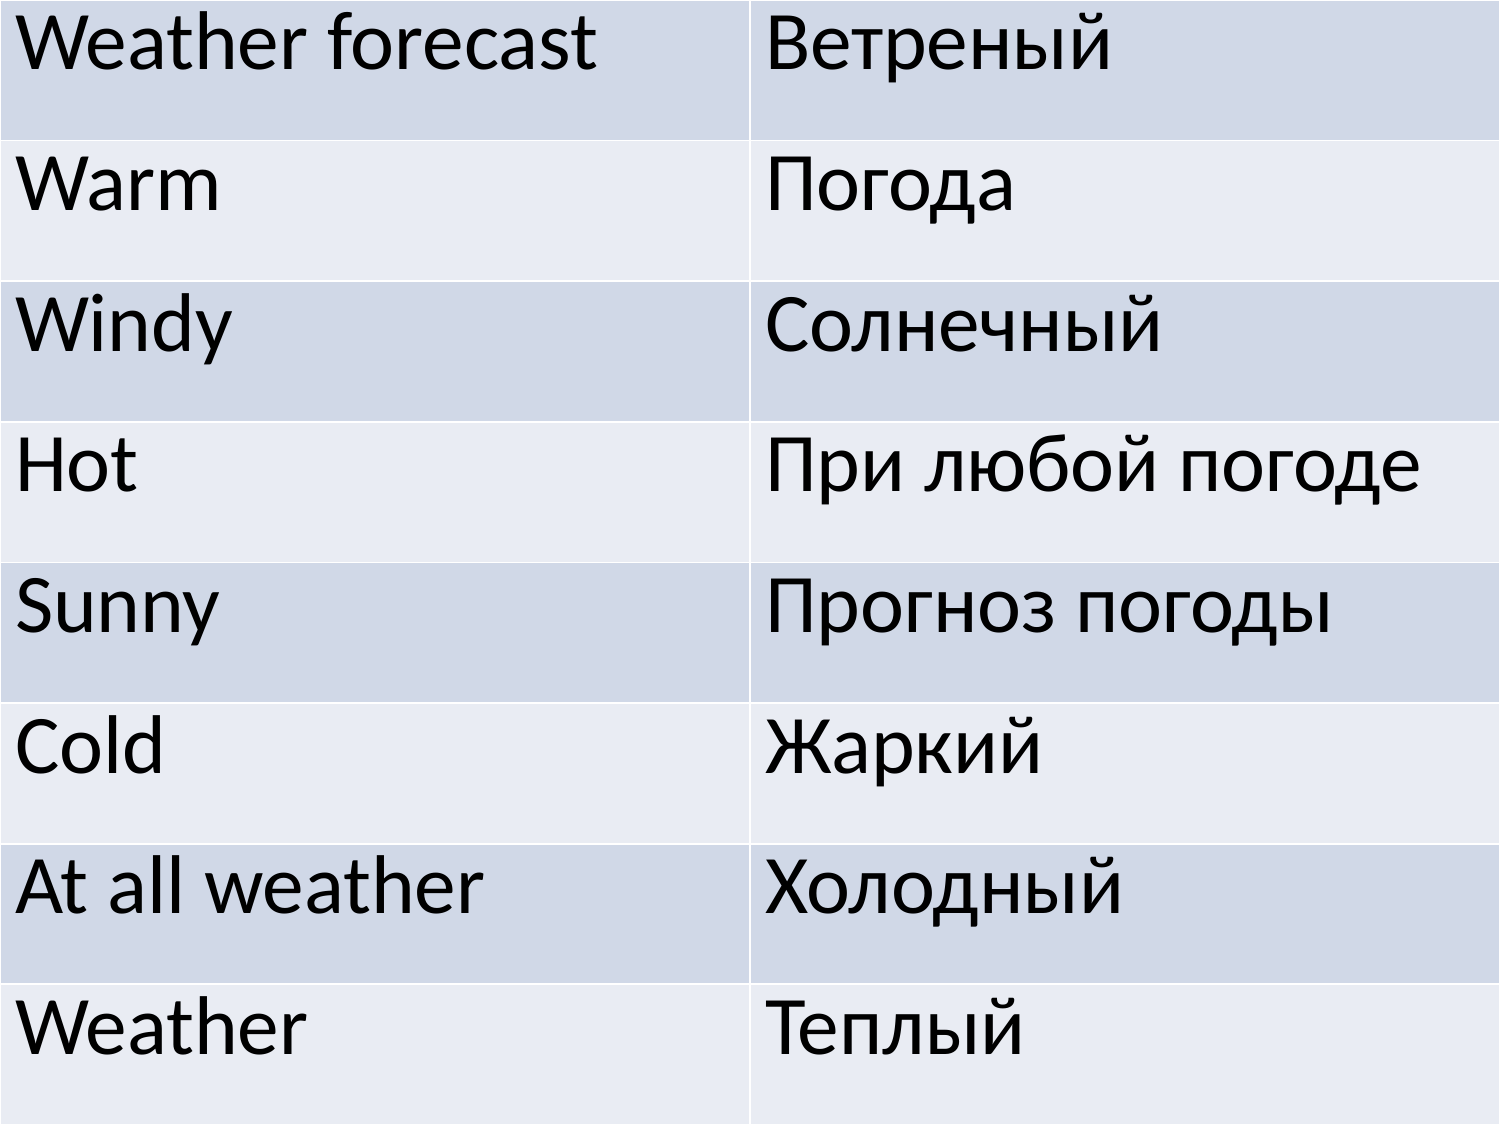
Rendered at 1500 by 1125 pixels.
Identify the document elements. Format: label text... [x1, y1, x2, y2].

table_header Ветреный [751, 1, 1499, 140]
table_cell Теплый [751, 985, 1499, 1124]
table_cell At all weather [1, 845, 749, 983]
table_cell Солнечный [751, 282, 1499, 421]
table_cell Прогноз погоды [751, 563, 1499, 702]
table_cell Weather [1, 985, 749, 1124]
table_cell Cold [1, 704, 749, 843]
table_cell Холодный [751, 845, 1499, 983]
table_cell Windy [1, 282, 749, 421]
table_cell Жаркий [751, 704, 1499, 843]
table_cell Warm [1, 141, 749, 280]
table_cell Hot [1, 423, 749, 562]
table_cell Sunny [1, 563, 749, 702]
table_header Weather forecast [1, 1, 749, 140]
table_cell При любой погоде [751, 423, 1499, 562]
table_cell Погода [751, 141, 1499, 280]
